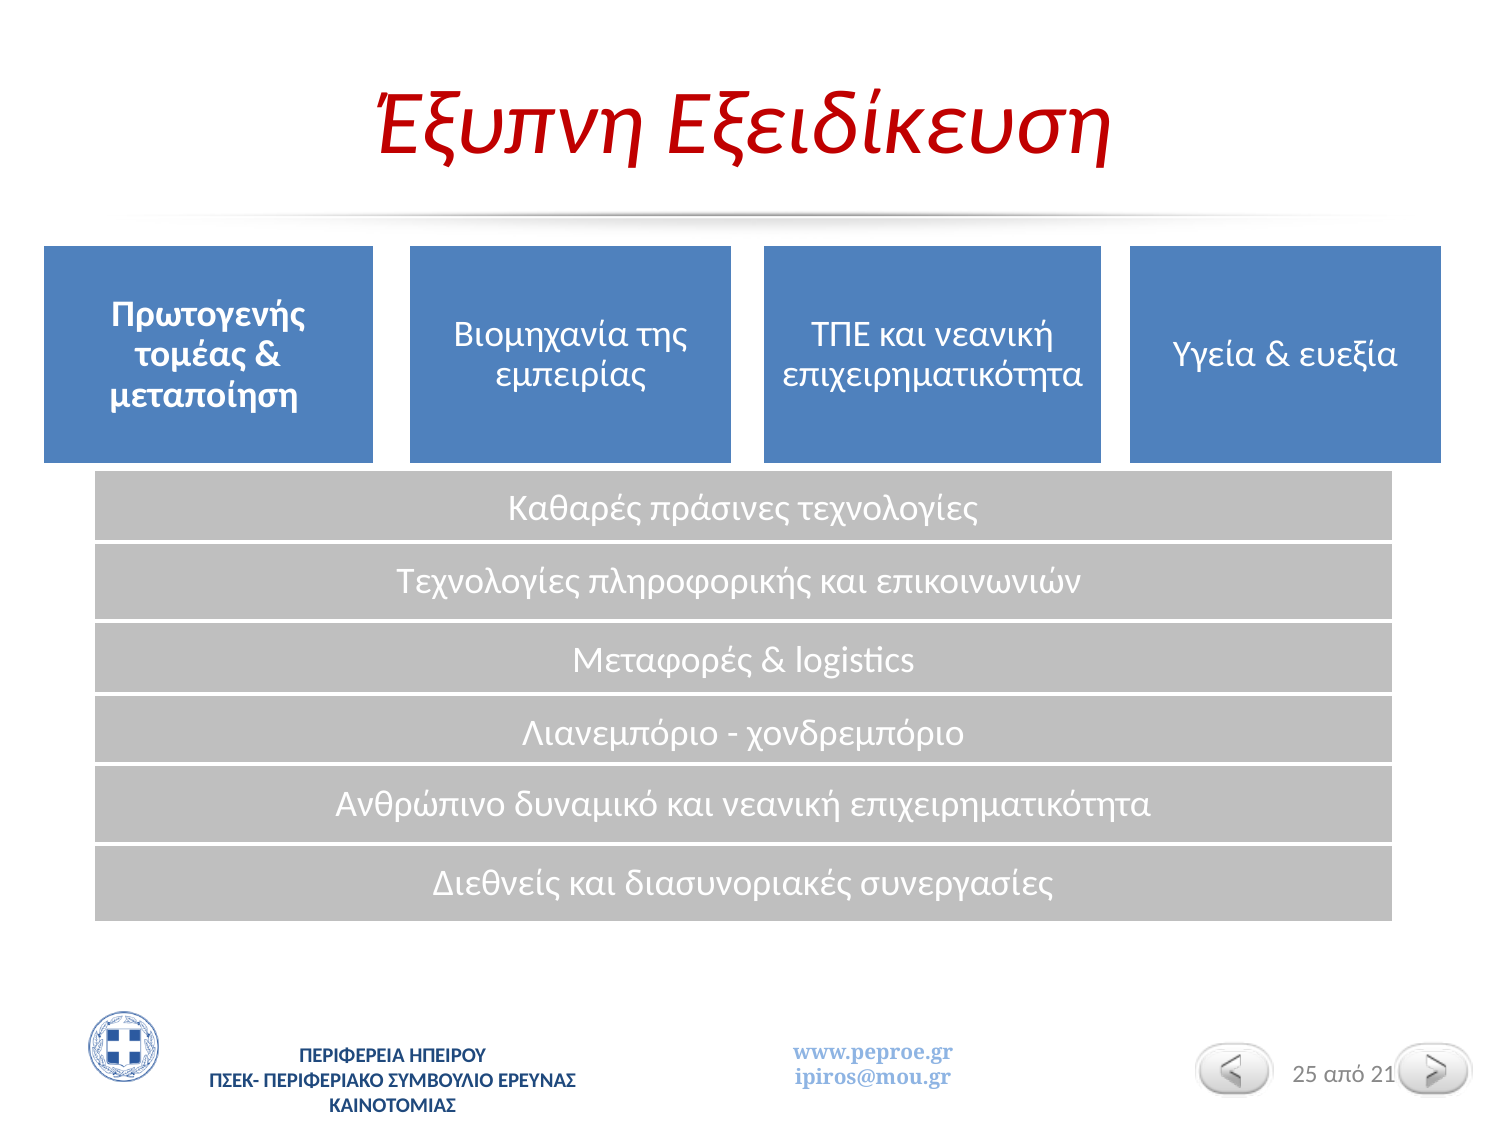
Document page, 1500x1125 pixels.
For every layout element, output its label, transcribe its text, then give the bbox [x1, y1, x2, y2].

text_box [92, 541, 1395, 620]
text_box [92, 843, 1395, 924]
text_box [92, 693, 1395, 764]
picture [1394, 1031, 1473, 1110]
text_box www.peproe.gr ipiros@mou.gr [691, 1031, 1055, 1096]
title Έξυπνη Εξειδίκευση [70, 23, 1421, 210]
text_box ΠΕΡΙΦΕΡΕΙΑ ΗΠΕΙΡΟΥ ΠΣΕΚ- ΠΕΡΙΦΕΡΙΑΚΟ ΣΥΜΒΟΥΛΙΟ ΕΡΕΥΝΑΣ ΚΑΙΝΟΤΟΜΙΑΣ [135, 1034, 650, 1124]
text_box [92, 620, 1395, 693]
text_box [92, 764, 1395, 843]
picture [88, 1011, 160, 1082]
slide_number 25 από 21 [1277, 1042, 1389, 1103]
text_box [34, 228, 1454, 897]
picture [1195, 1031, 1274, 1110]
picture [0, 210, 1500, 243]
